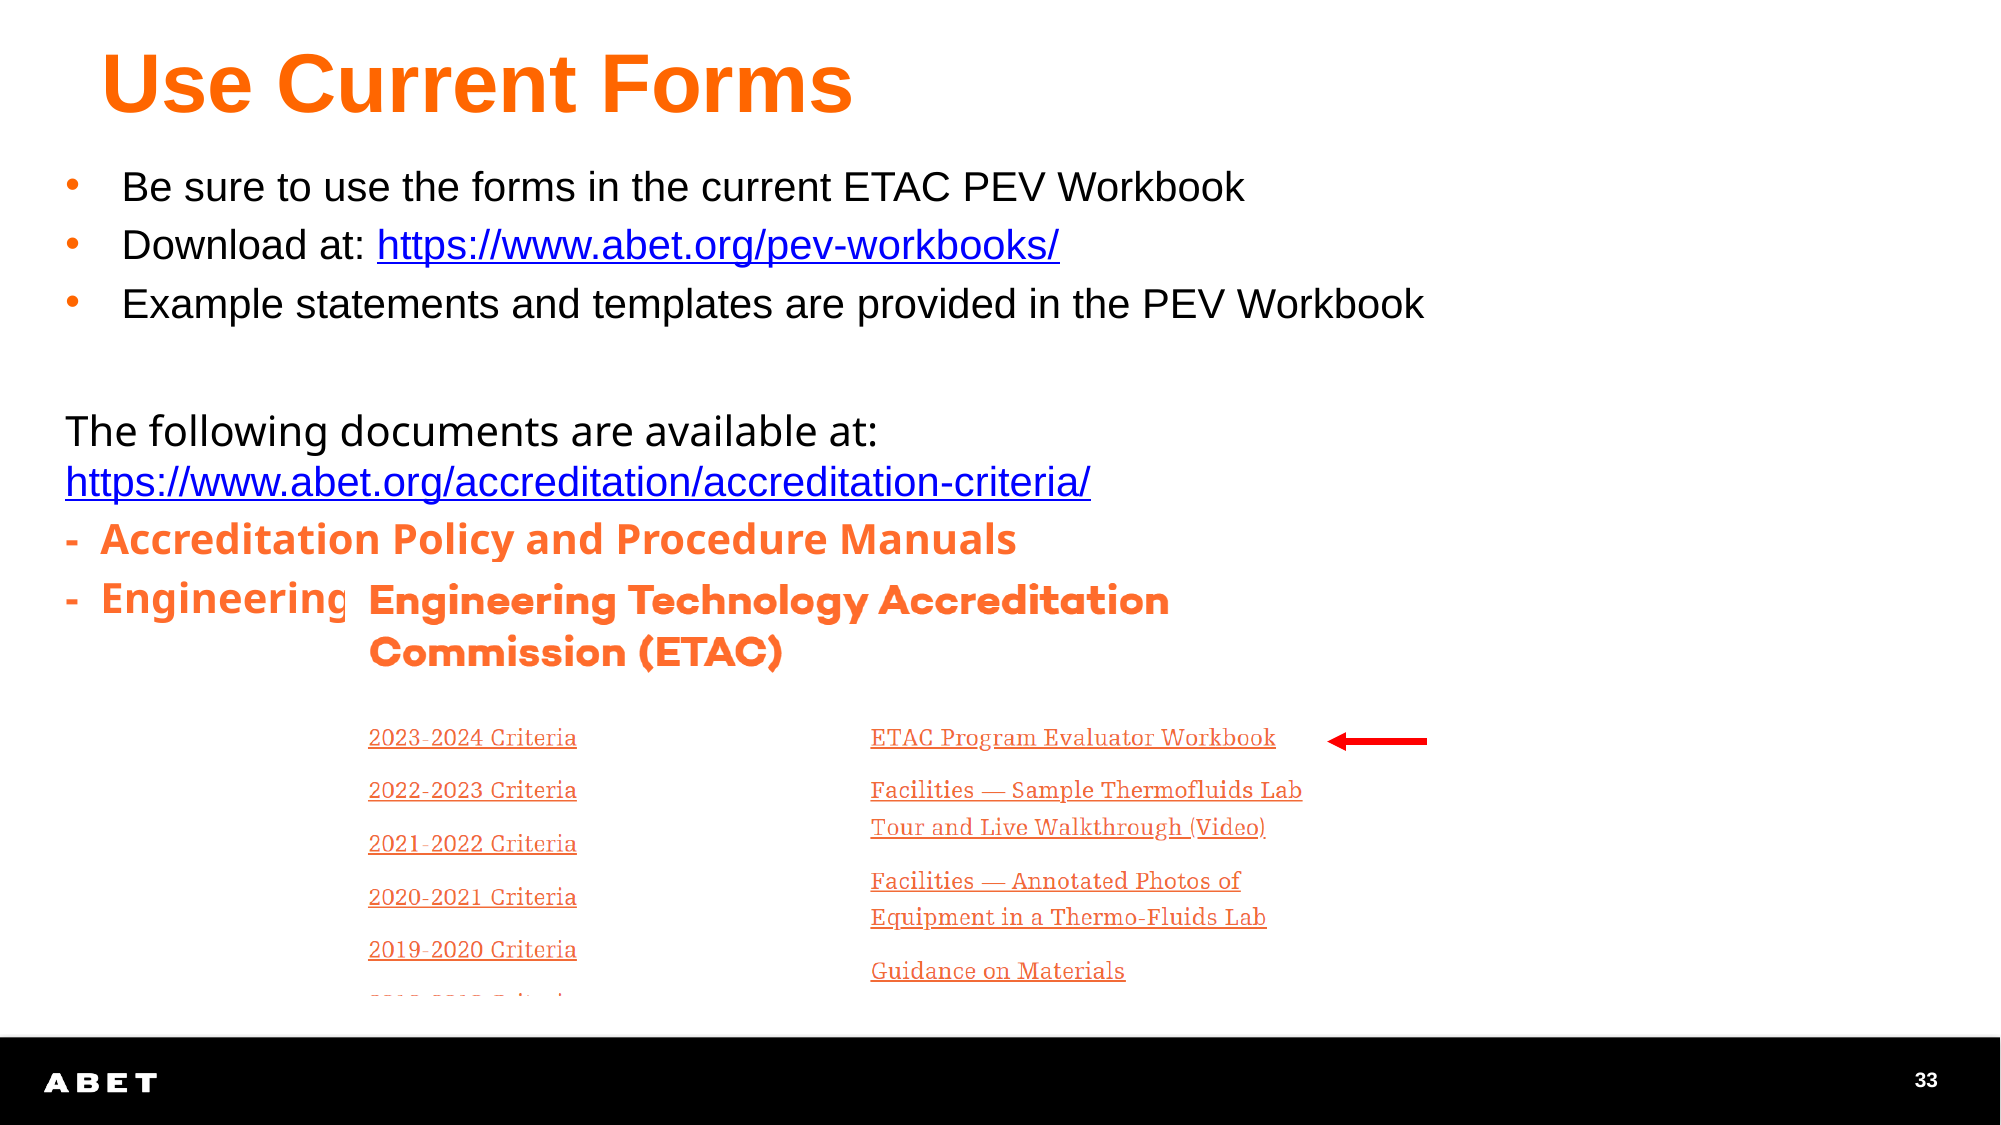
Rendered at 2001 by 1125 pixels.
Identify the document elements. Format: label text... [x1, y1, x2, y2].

title Use Current Forms [86, 21, 1887, 152]
picture [16, 1052, 184, 1113]
picture [345, 562, 1363, 996]
list Be sure to use the forms in the current ETAC PEV Workbook Download at: https://www.abet.org/pev-workbooks/ Example statements and templates are provided in the PEV Workbook The following documents are available at: https://www.abet.org/accreditation/accreditation-criteria/ - Accreditation Policy and Procedure Manuals - Engineering Technology Accreditation Commission (ETAC) [50, 152, 1887, 865]
